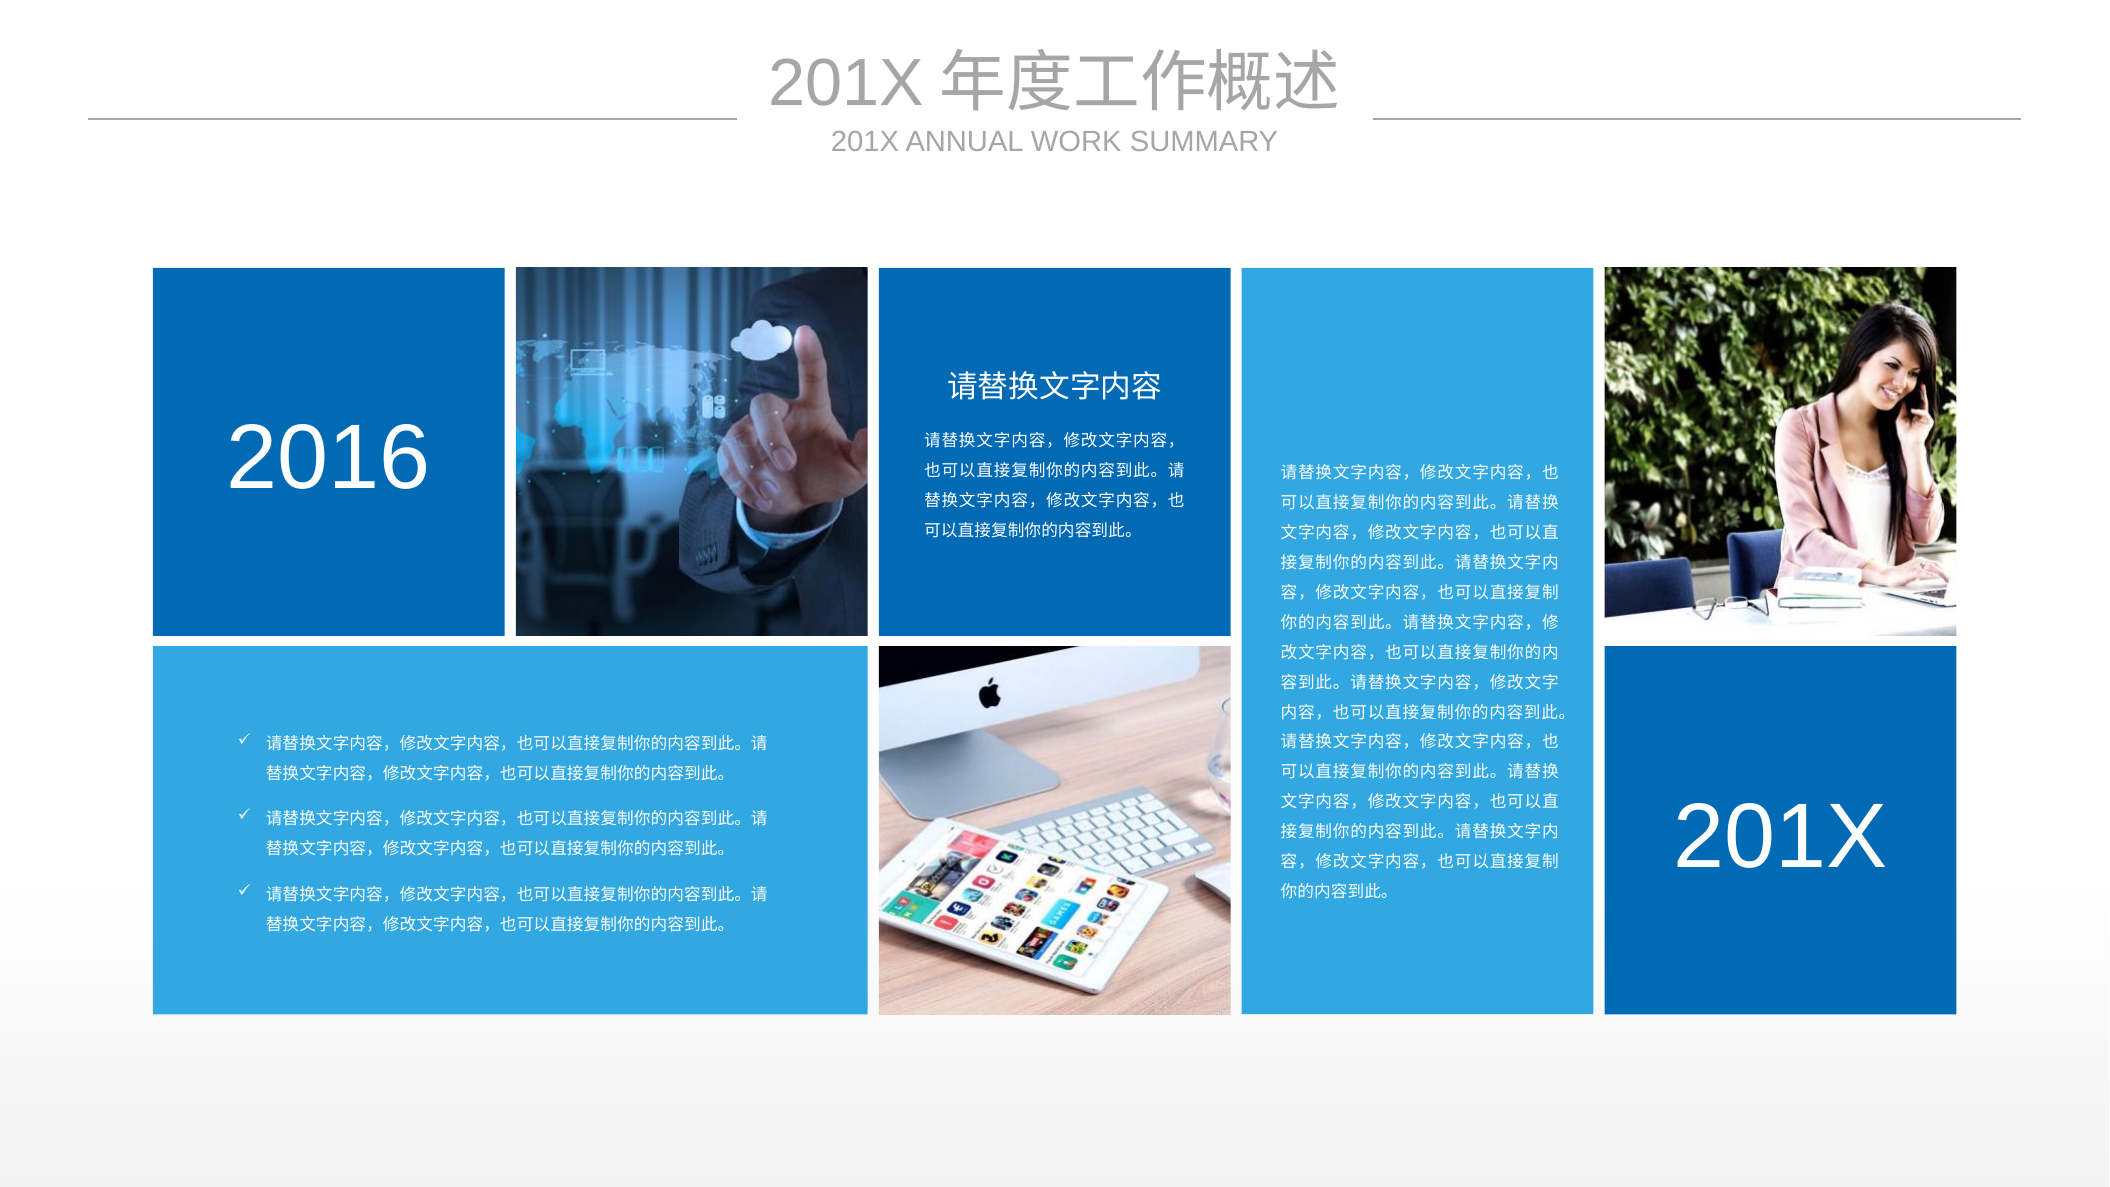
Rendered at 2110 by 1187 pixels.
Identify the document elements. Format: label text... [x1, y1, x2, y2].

text_box [152, 645, 869, 1015]
text_box 请替换文字内容，修改文字内容，也可以直接复制你的内容到此。请替换文字内容，修改文字内容，也可以直接复制你的内容到此。 [924, 420, 1186, 541]
text_box [878, 645, 1232, 1015]
text_box 201X [1604, 645, 1957, 1015]
text_box 请替换文字内容 [924, 366, 1186, 404]
text_box 2016 [152, 267, 506, 637]
text_box 201X ANNUAL WORK SUMMARY [824, 122, 1285, 158]
text_box 请替换文字内容，修改文字内容，也可以直接复制你的内容到此。请替换文字内容，修改文字内容，也可以直接复制你的内容到此。 请替换文字内容，修改文字内容，也可以直接复制你的内容到此。请替换文字内容，修改文字内容，也可以直接复制你的内容到此。 请替换文字内容，修改文字内容，也可以直接复制你的内容到此。请替换文字内容，修改文字内容，也可以直接复制你的内容到此。 [237, 722, 775, 934]
text_box 请替换文字内容，修改文字内容，也可以直接复制你的内容到此。请替换文字内容，修改文字内容，也可以直接复制你的内容到此。请替换文字内容，修改文字内容，也可以直接复制你的内容到此。请替换文字内容，修改文字内容，也可以直接复制你的内容到此。请替换文字内容，修改文字内容，也可以直接复制你的内容到此。请替换文字内容，修改文字内容，也可以直接复制你的内容到此。请替换文字内容，修改文字内容，也可以直接复制你的内容到此。请替换文字内容，修改文字内容，也可以直接复制你的内容到此。 [1280, 451, 1560, 902]
text_box [1241, 267, 1594, 1015]
text_box 201X年度工作概述 [730, 38, 1379, 119]
text_box [878, 267, 1232, 637]
text_box [515, 267, 869, 637]
text_box [1604, 267, 1957, 637]
